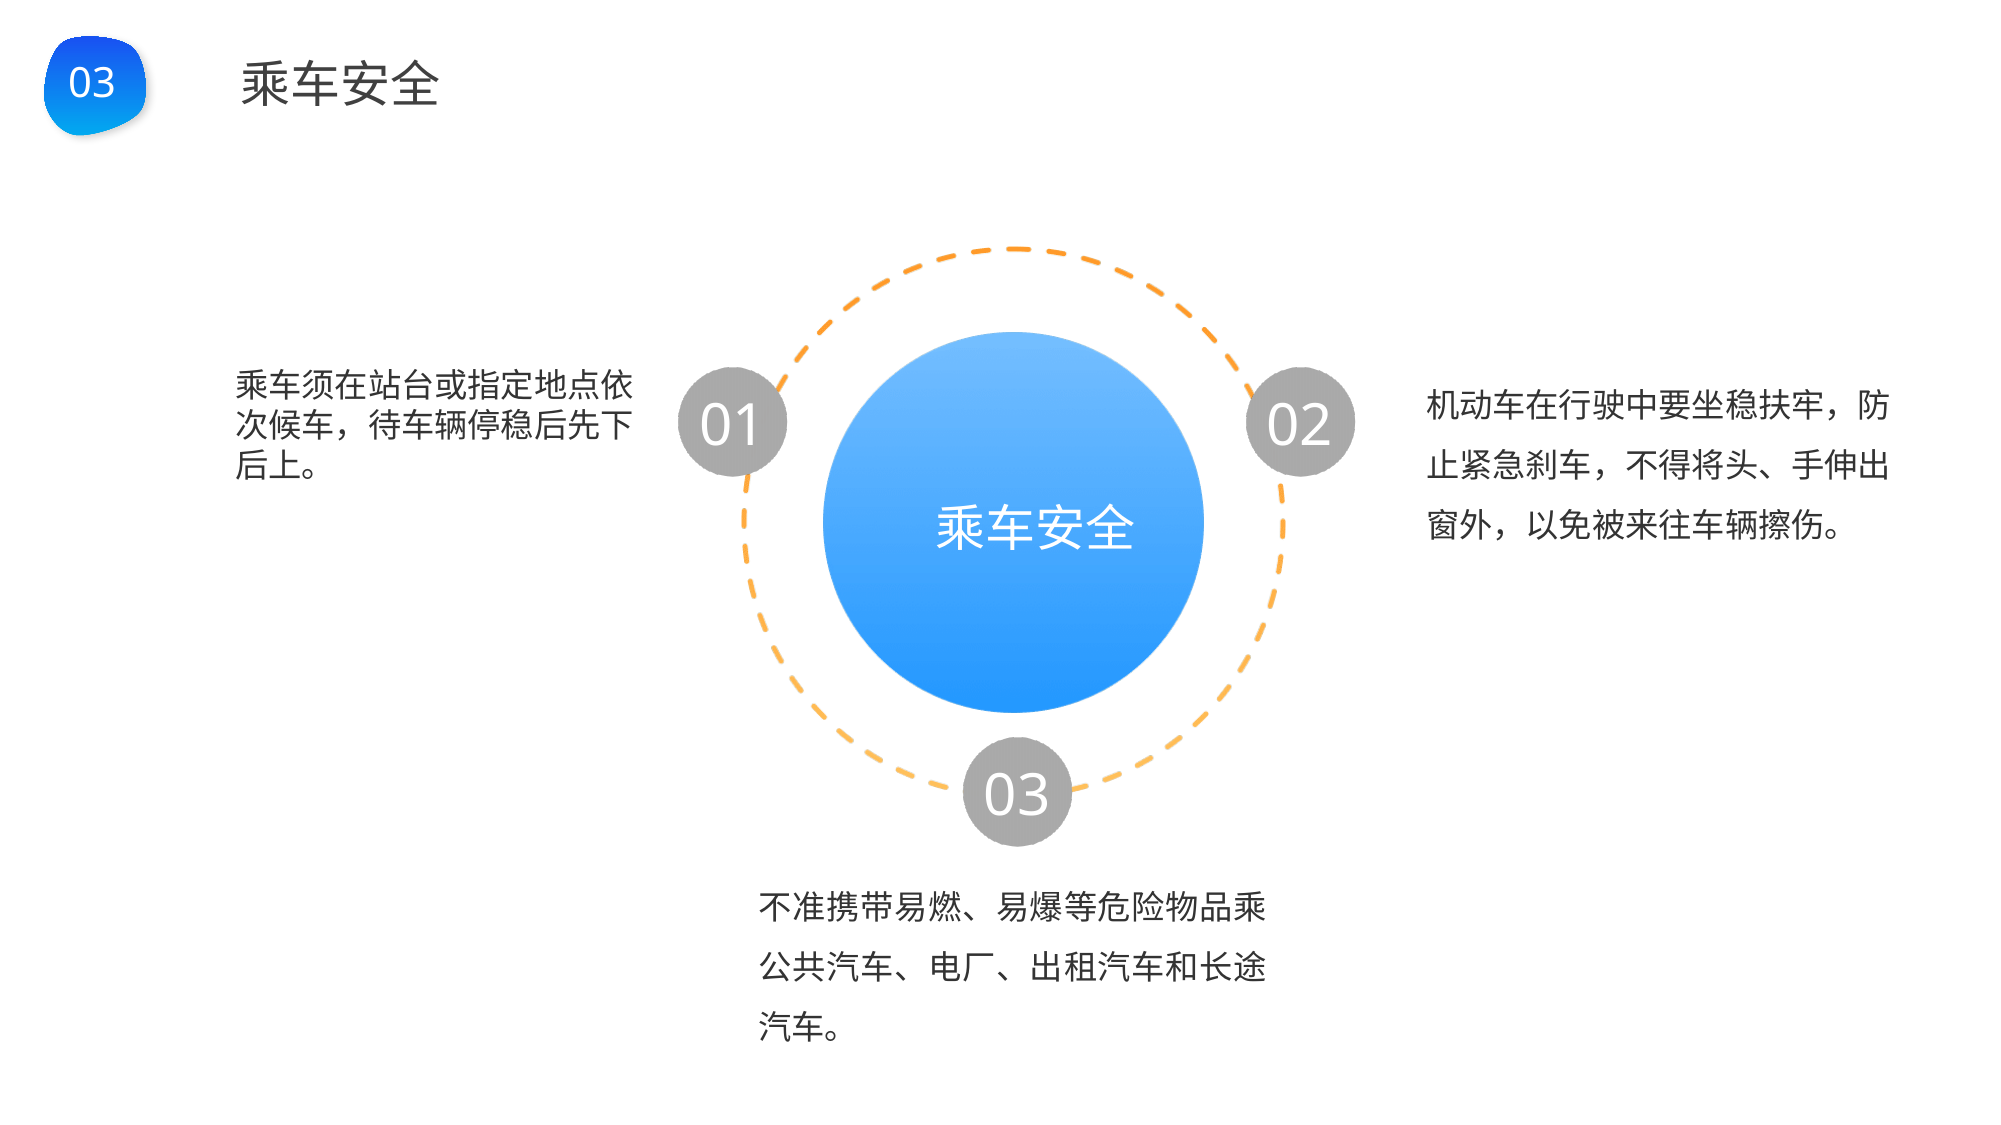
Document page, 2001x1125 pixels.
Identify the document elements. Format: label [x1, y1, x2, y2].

text_box [743, 735, 1283, 933]
text_box [1232, 357, 1913, 514]
picture [741, 246, 1286, 799]
text_box [220, 357, 800, 514]
text_box [41, 34, 617, 133]
